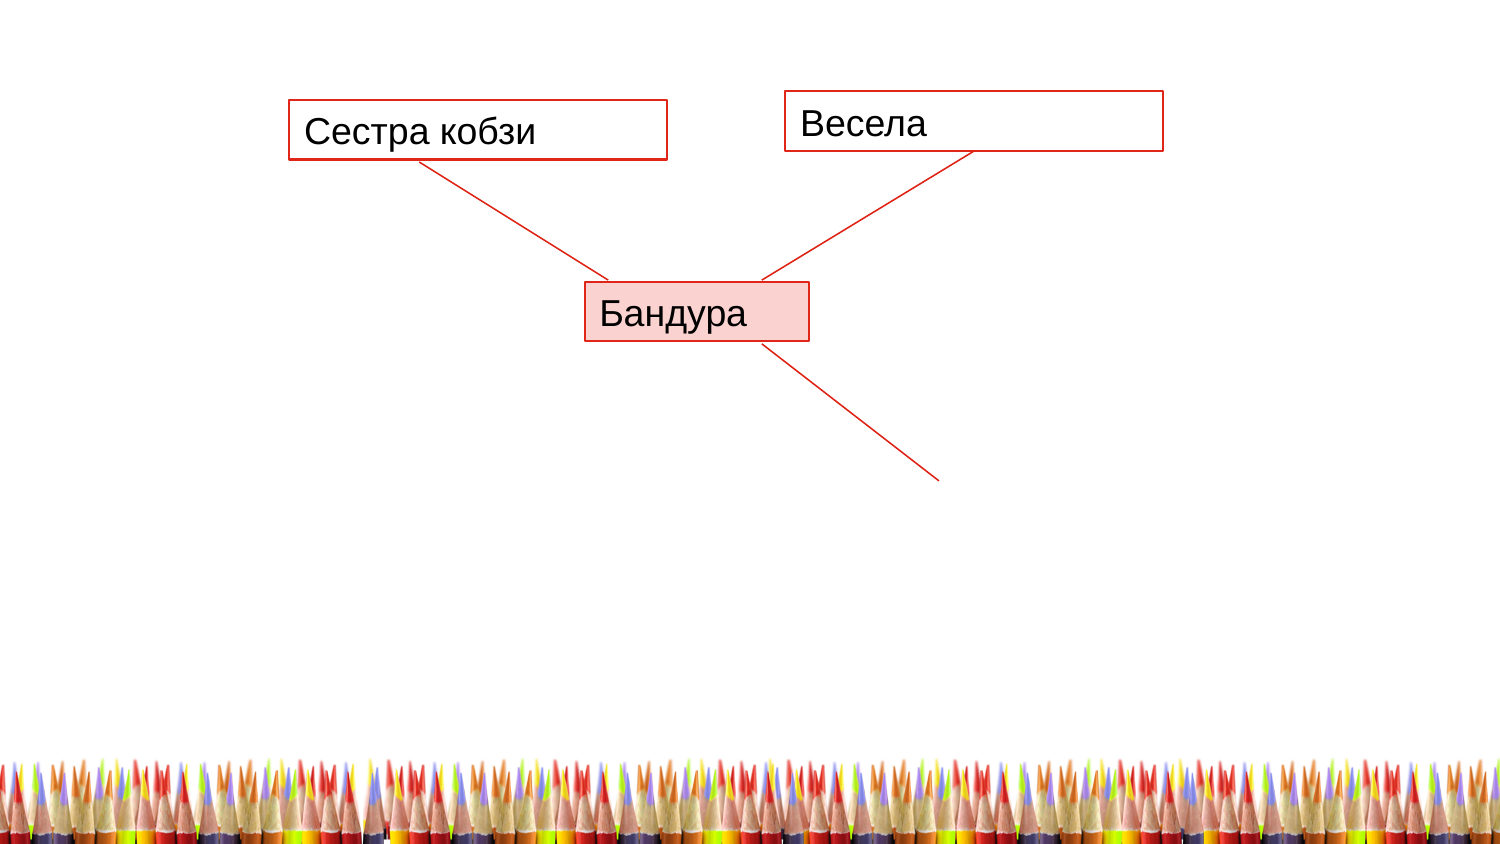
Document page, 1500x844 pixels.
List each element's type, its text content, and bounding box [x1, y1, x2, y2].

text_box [761, 151, 975, 281]
text_box Сестра кобзи [289, 99, 668, 160]
text_box Бандура [584, 281, 809, 342]
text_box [418, 161, 609, 281]
picture [0, 756, 1500, 844]
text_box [761, 343, 940, 482]
text_box Весела [785, 91, 1164, 151]
